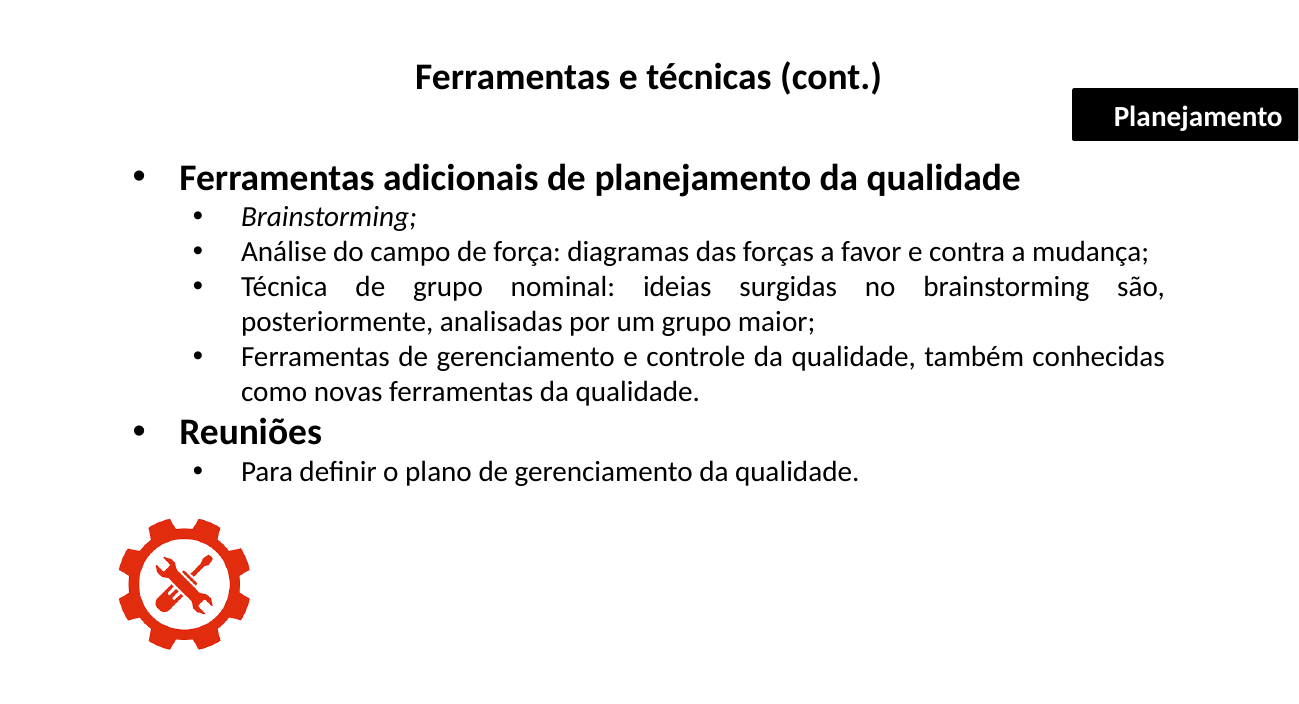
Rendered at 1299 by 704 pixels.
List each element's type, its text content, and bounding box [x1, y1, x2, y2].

text_box Ferramentas e técnicas (cont.) [0, 44, 1299, 106]
text_box Planejamento [1074, 90, 1299, 140]
picture [117, 517, 251, 651]
text_box Ferramentas adicionais de planejamento da qualidade Brainstorming; Análise do campo de força: diagramas das forças a favor e contra a mudança; Técnica de grupo nominal: ideias surgidas no brainstorming são, posteriormente, analisadas por um grupo maior; Ferramentas de gerenciamento e controle da qualidade, também conhecidas como novas ferramentas da qualidade. Reuniões Para definir o plano de gerenciamento da qualidade. [117, 145, 1181, 499]
